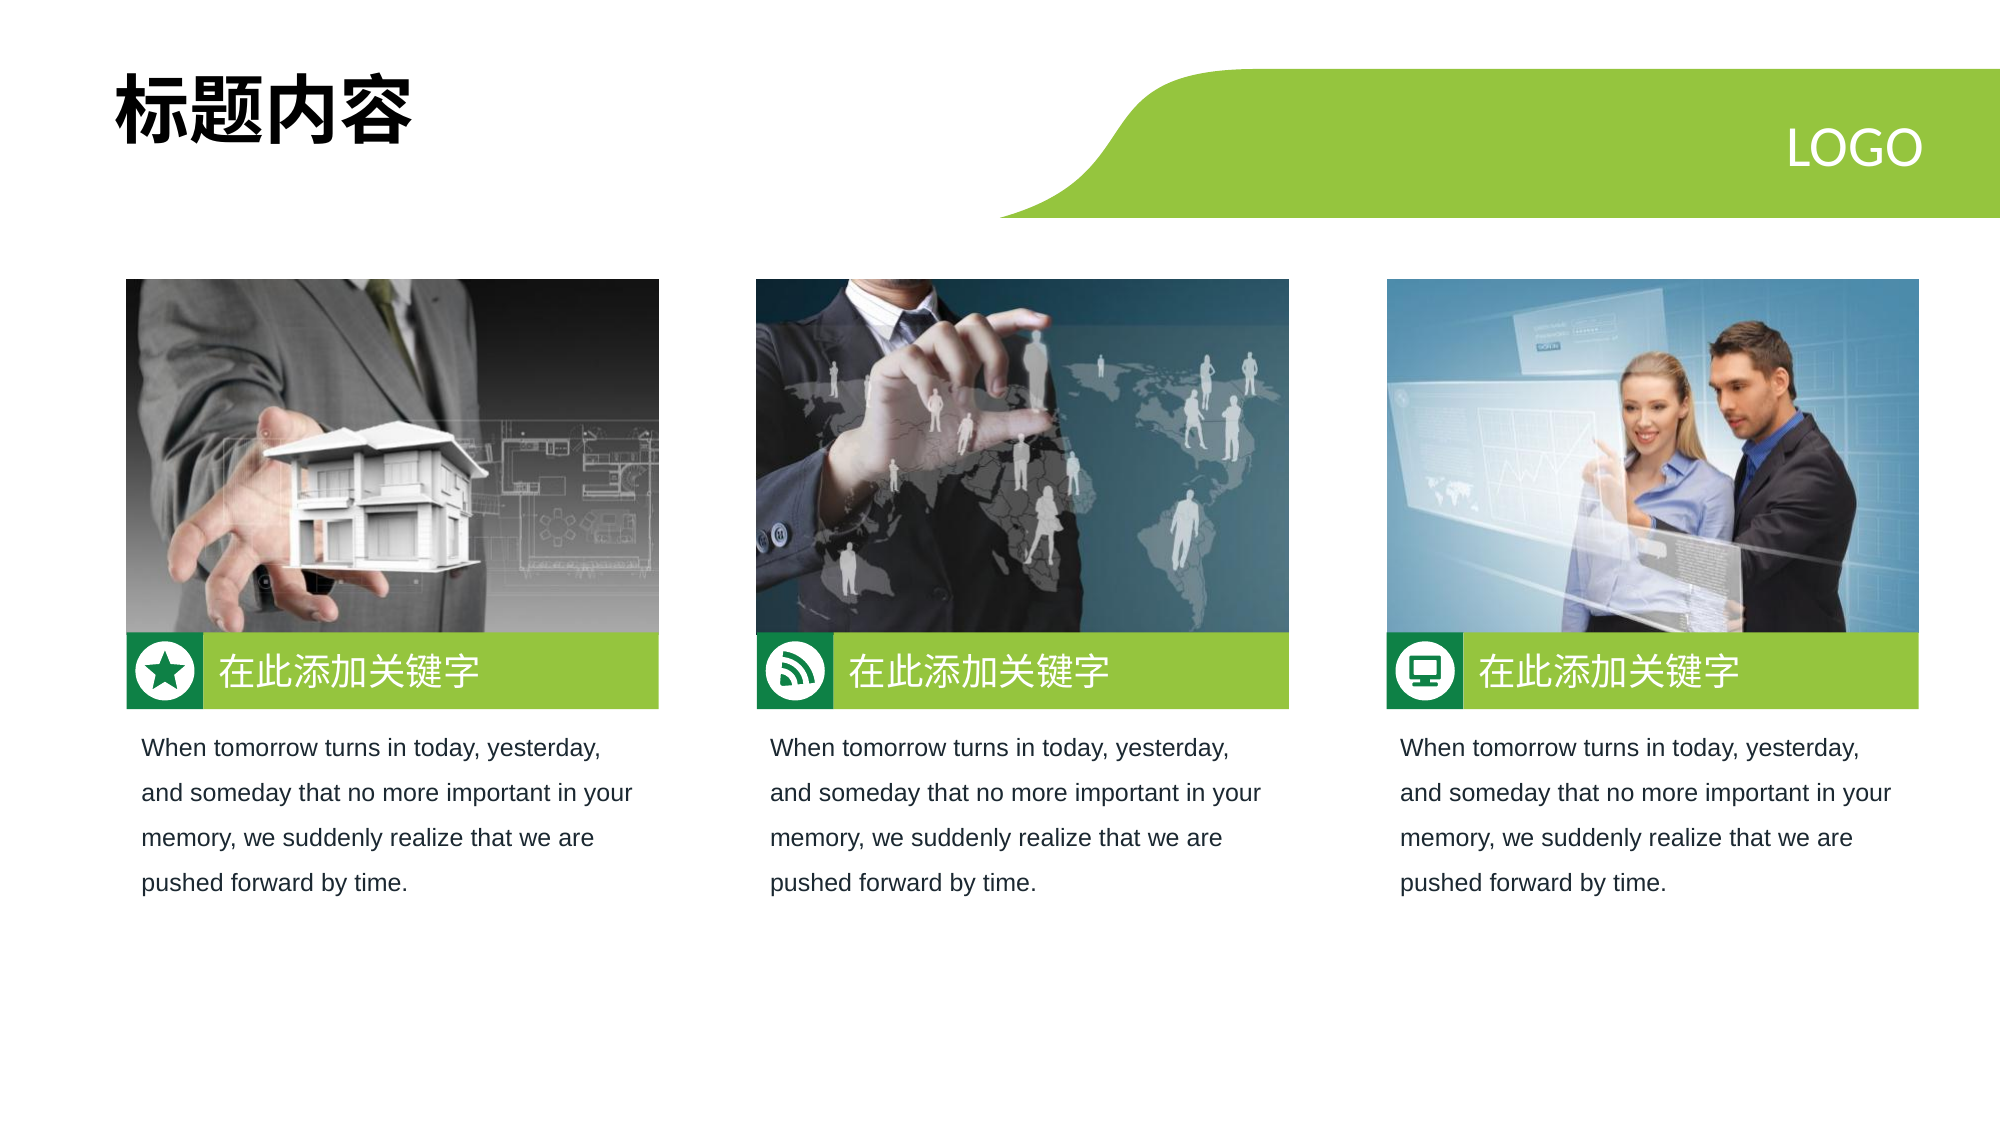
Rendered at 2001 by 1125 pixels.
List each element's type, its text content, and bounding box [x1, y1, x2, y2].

picture [126, 279, 659, 635]
text_box When tomorrow turns in today, yesterday, and someday that no more important in your memory, we suddenly realize that we are pushed forward by time. [755, 709, 1288, 904]
text_box [126, 635, 202, 709]
text_box [1386, 631, 1462, 709]
text_box 在此添加关键字 [202, 631, 660, 710]
text_box [765, 641, 825, 701]
text_box When tomorrow turns in today, yesterday, and someday that no more important in your memory, we suddenly realize that we are pushed forward by time. [1385, 709, 1918, 904]
text_box [135, 641, 195, 701]
text_box 标题内容 [99, 54, 430, 160]
text_box [756, 635, 833, 709]
text_box 在此添加关键字 [1462, 631, 1920, 710]
text_box [999, 67, 2000, 219]
text_box When tomorrow turns in today, yesterday, and someday that no more important in your memory, we suddenly realize that we are pushed forward by time. [126, 709, 659, 904]
text_box 在此添加关键字 [833, 631, 1290, 710]
text_box LOGO [1771, 100, 1939, 186]
picture [1387, 279, 1919, 633]
picture [756, 279, 1289, 635]
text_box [1395, 641, 1455, 701]
